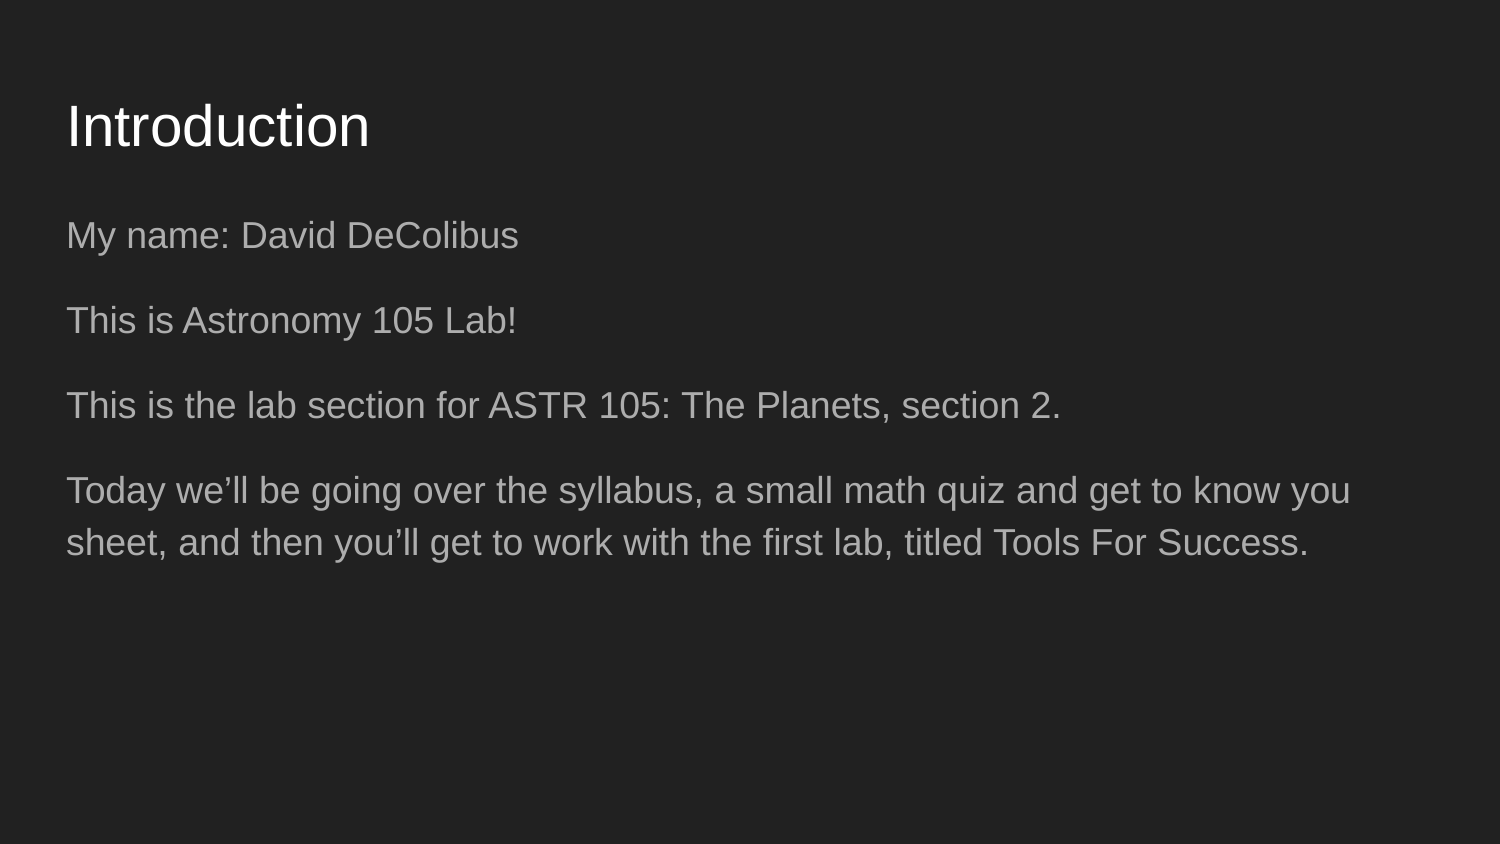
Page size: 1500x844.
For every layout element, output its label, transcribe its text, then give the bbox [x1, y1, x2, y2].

list My name: David DeColibus This is Astronomy 105 Lab! This is the lab section for ASTR 105: The Planets, section 2. Today we’ll be going over the syllabus, a small math quiz and get to know you sheet, and then you’ll get to work with the first lab, titled Tools For Success. [51, 189, 1449, 750]
title Introduction [51, 72, 1449, 167]
